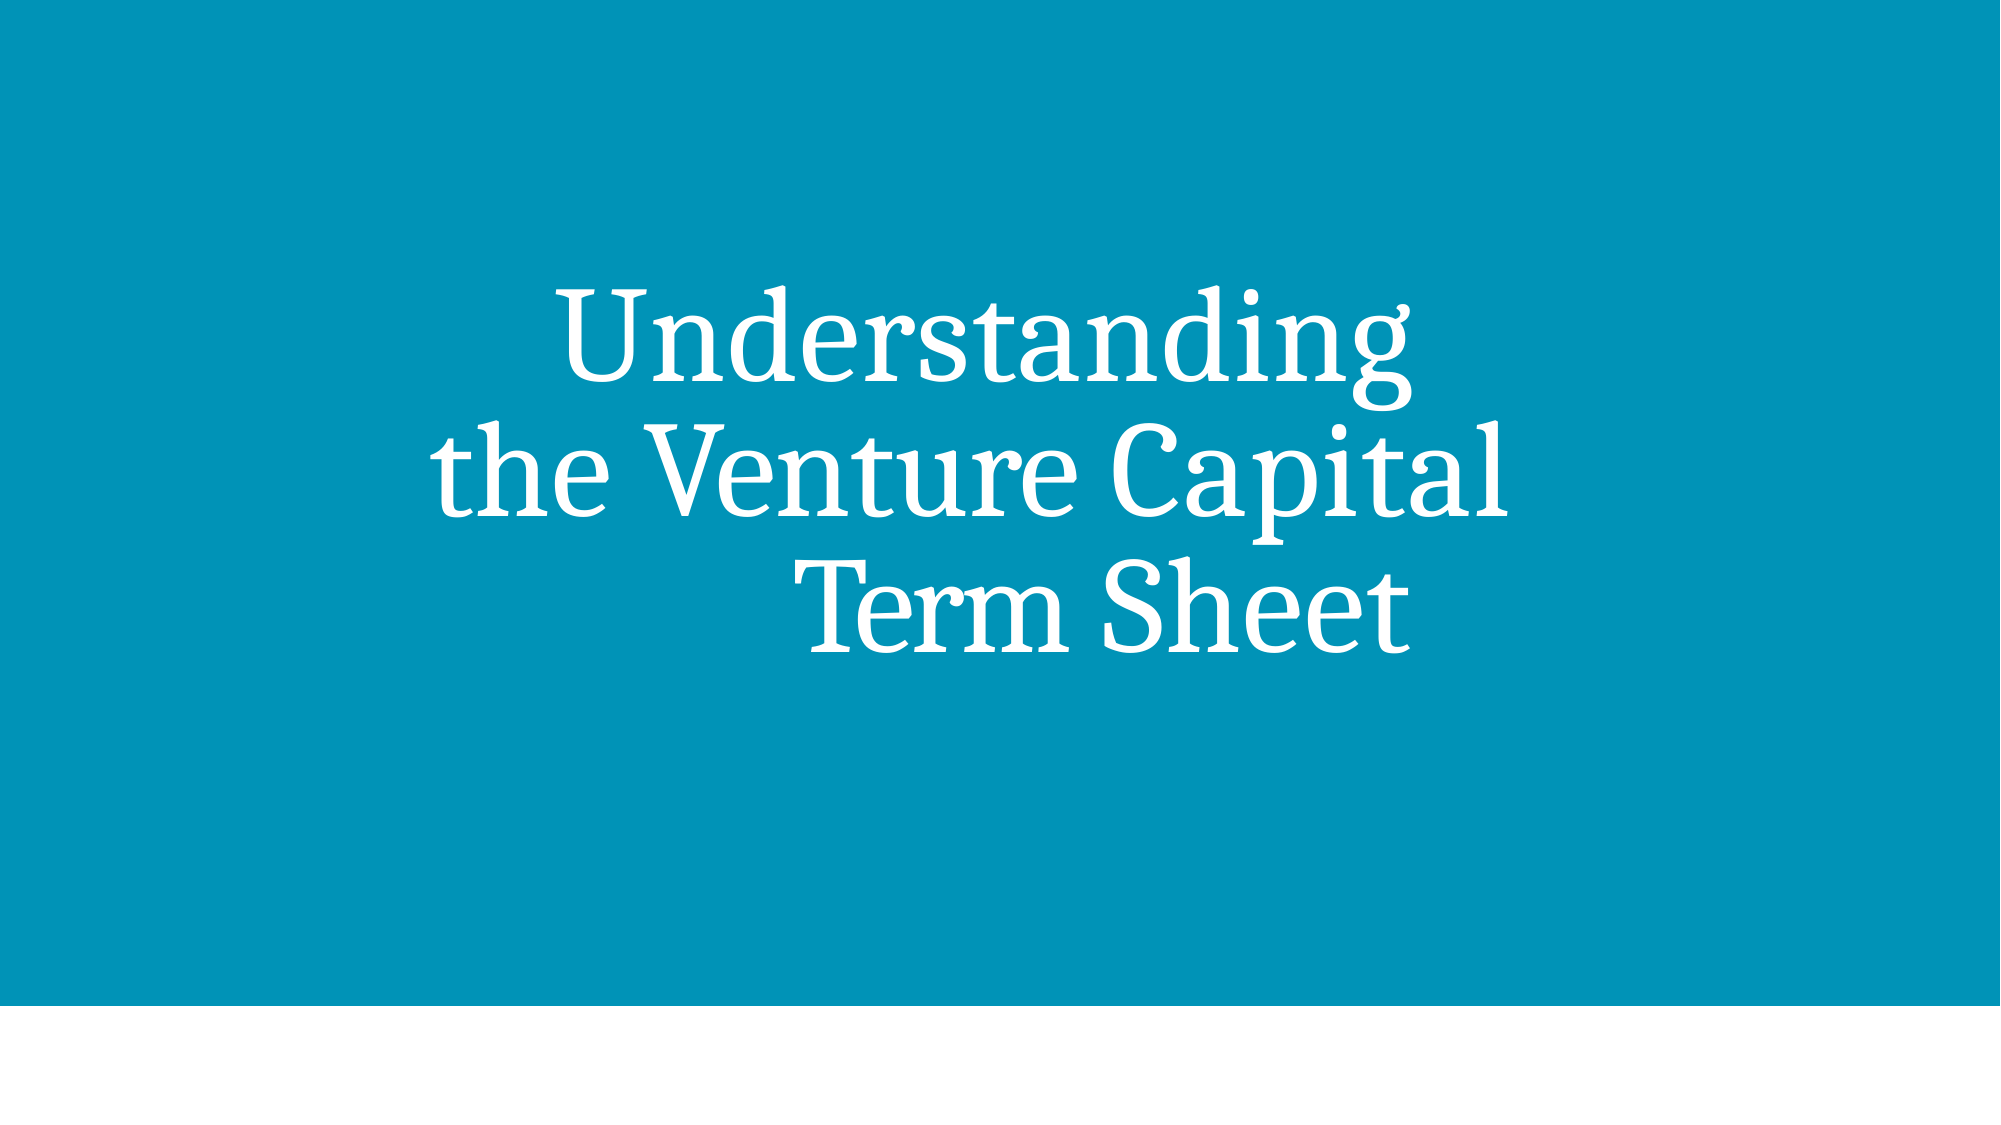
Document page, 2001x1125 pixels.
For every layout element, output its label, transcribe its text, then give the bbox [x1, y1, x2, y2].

title Understanding the Venture Capital Term Sheet [427, 242, 1572, 681]
